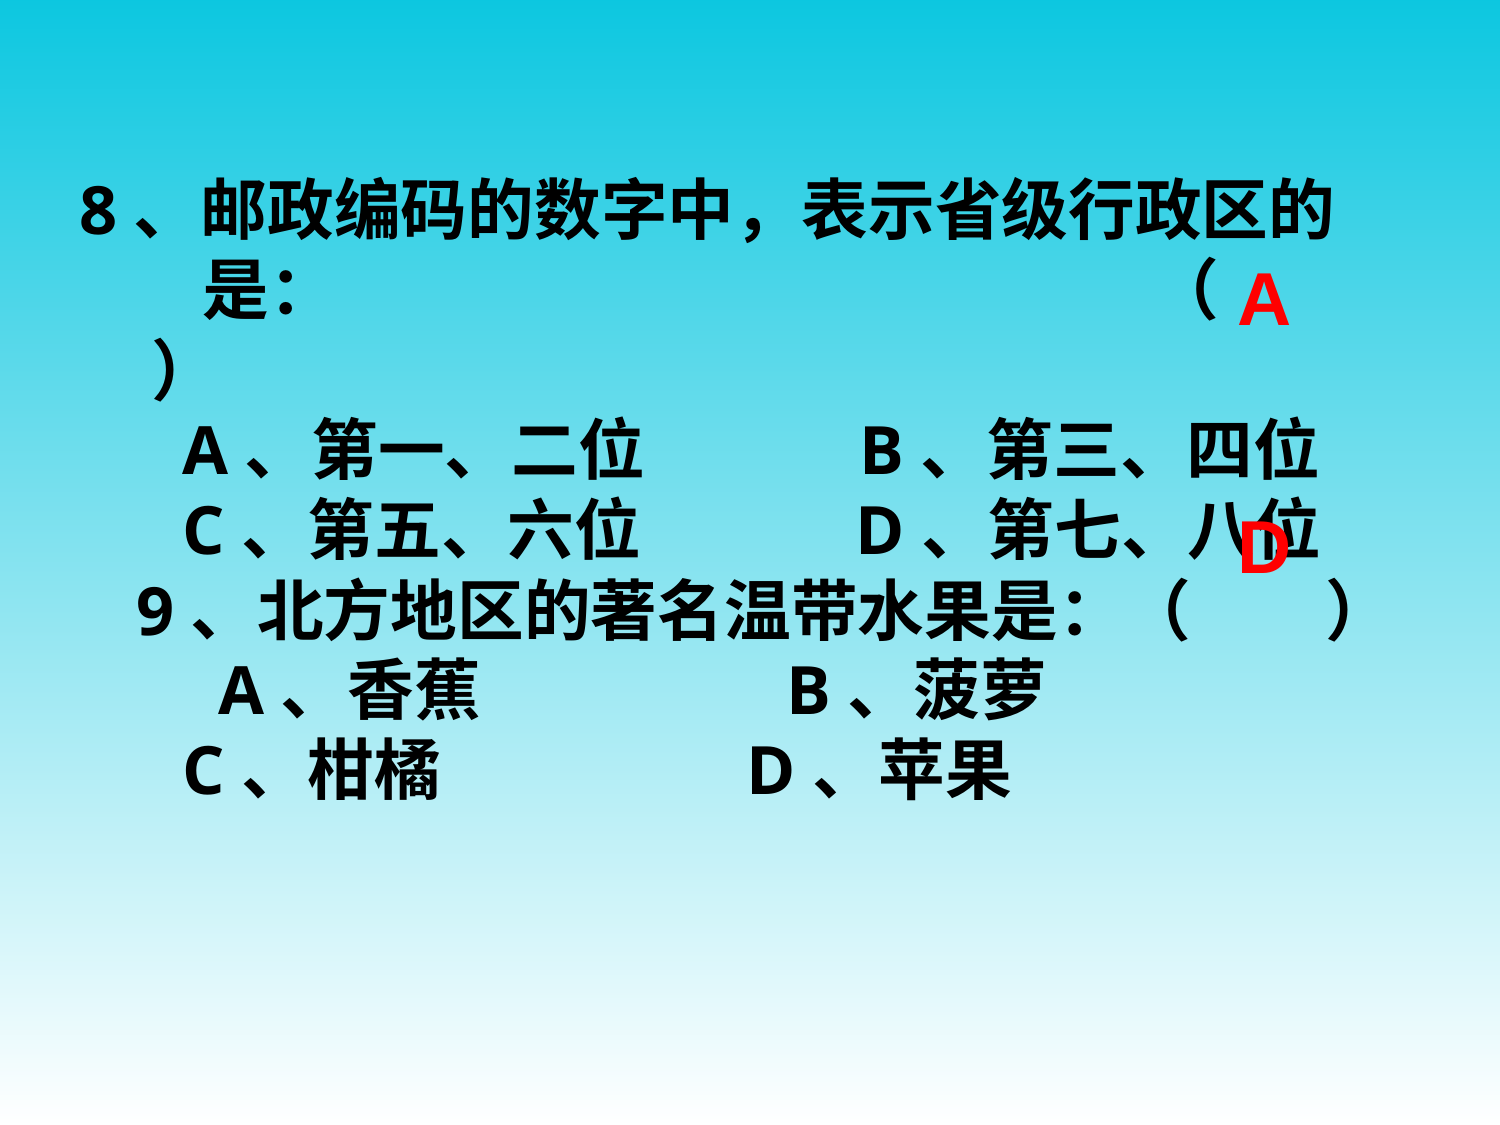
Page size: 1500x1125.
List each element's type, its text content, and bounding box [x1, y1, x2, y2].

text_box A [1222, 243, 1307, 349]
list 8、邮政编码的数字中，表示省级行政区的 是： （ ） A、第一、二位 B、第三、四位 C、第五、六位 D、第七、八位 9、北方地区的著名温带水果是：（ ） A、香蕉 B、菠萝 C、柑橘 D、苹果 [64, 160, 1416, 904]
text_box D [1222, 491, 1307, 597]
